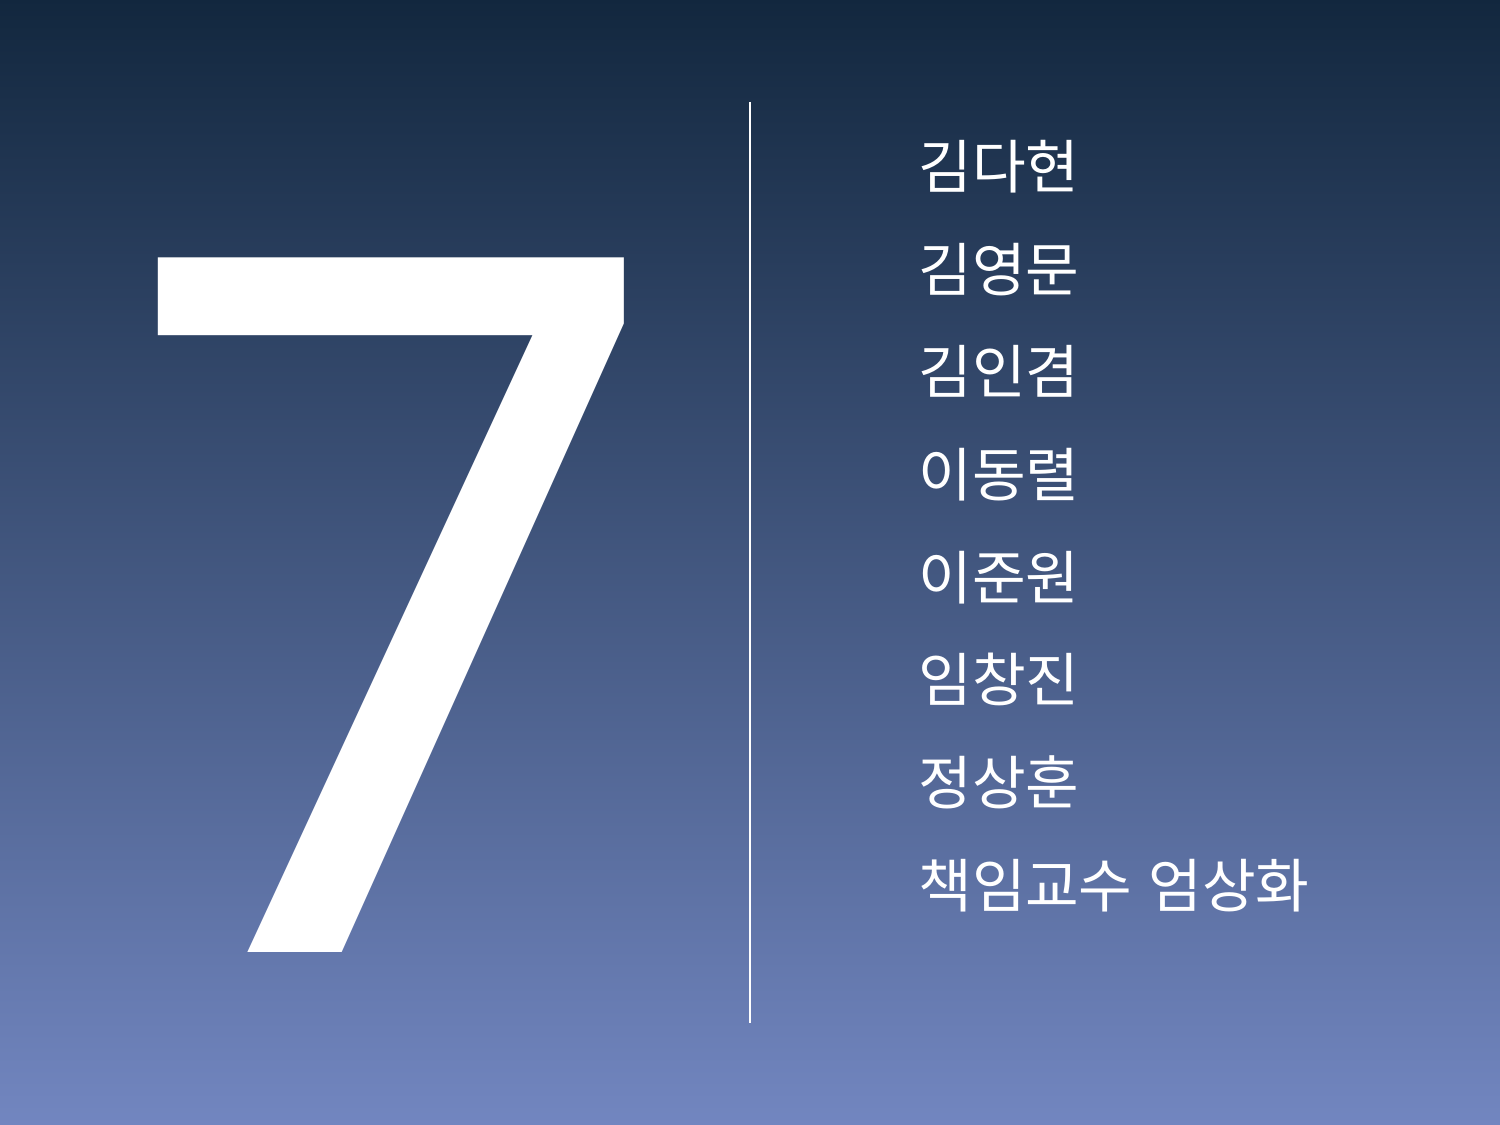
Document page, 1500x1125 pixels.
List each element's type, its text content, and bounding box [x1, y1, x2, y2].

list 김다현 김영문 김인겸 이동렬 이준원 임창진 정상훈 책임교수 엄상화 [903, 101, 1479, 975]
text_box 7 [100, 0, 687, 1125]
